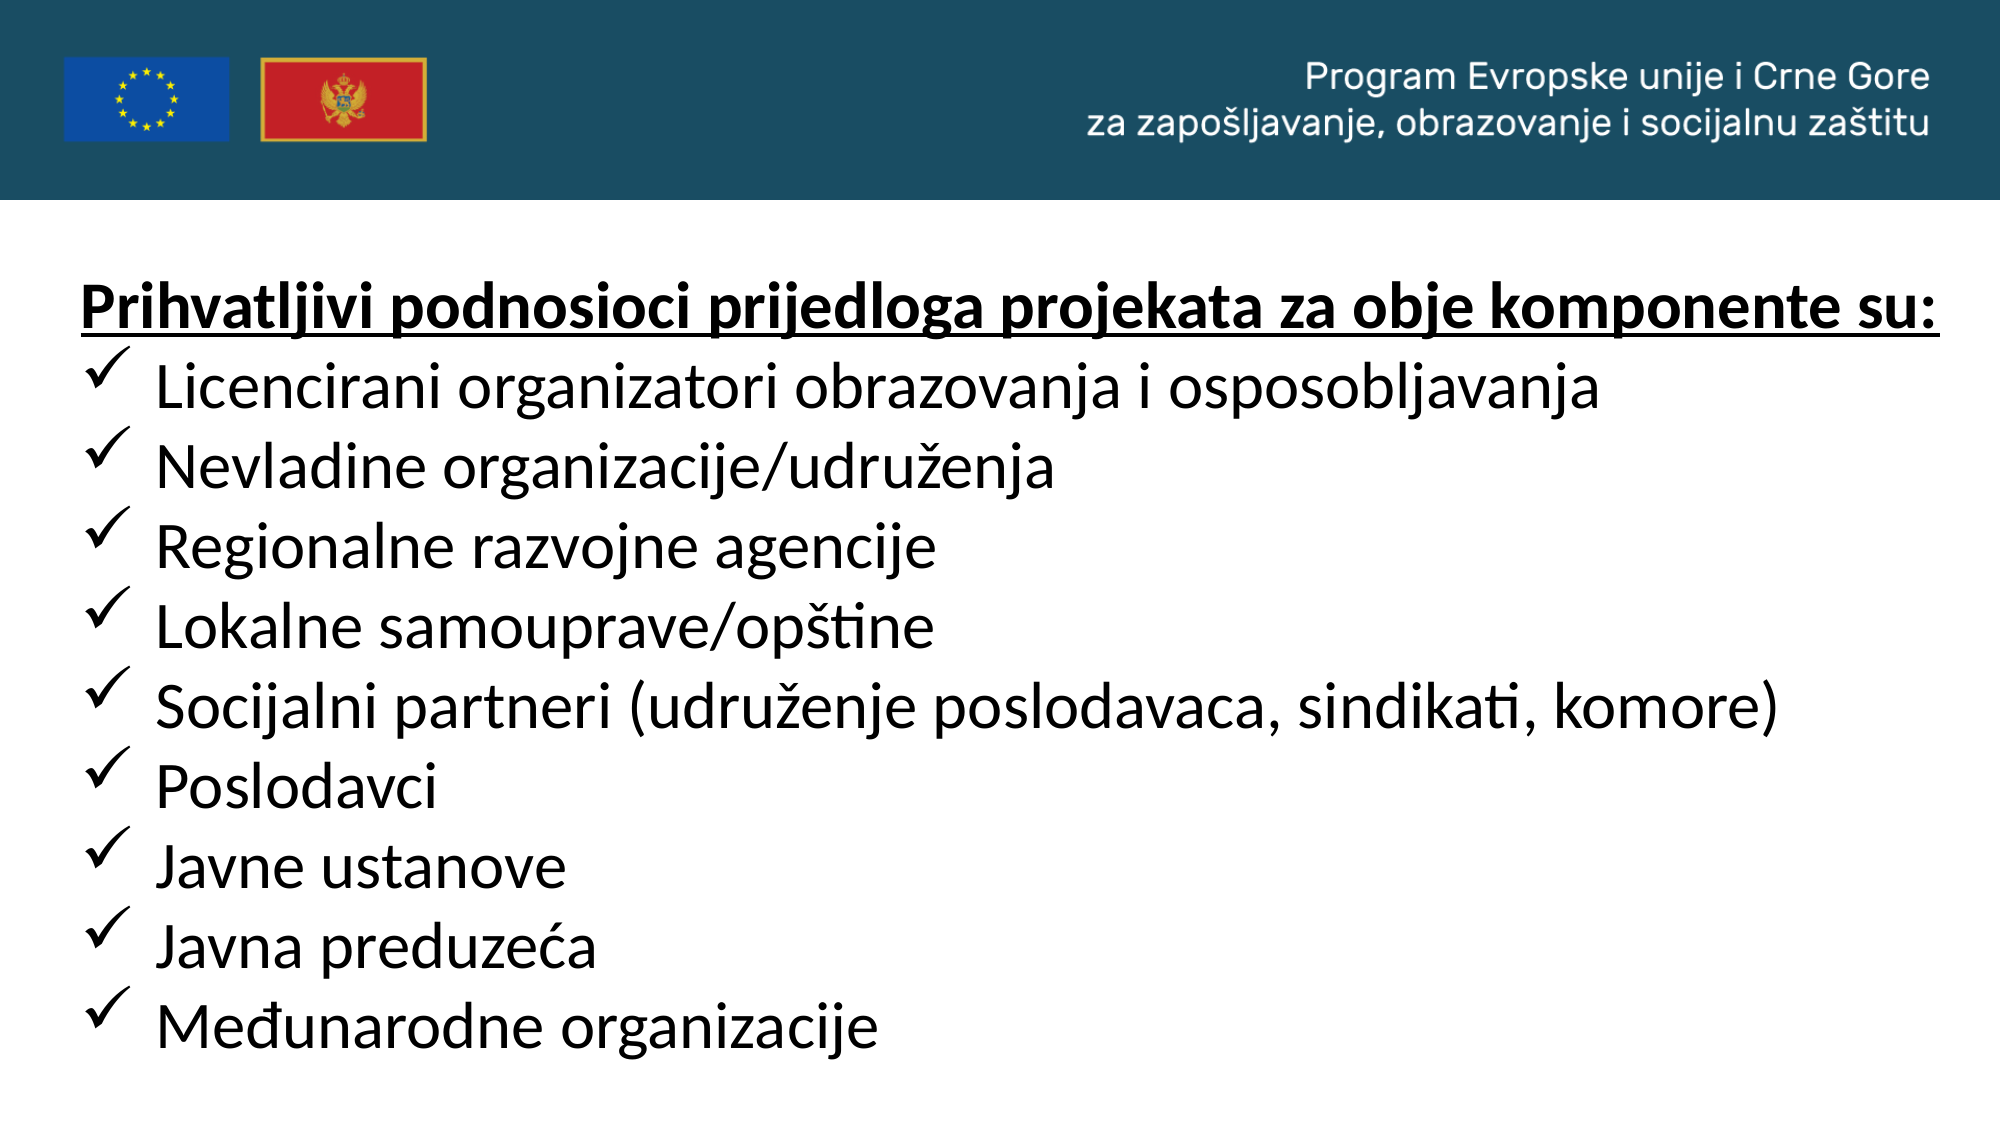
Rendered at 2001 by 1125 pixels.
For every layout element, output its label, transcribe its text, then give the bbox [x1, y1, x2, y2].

picture [0, 0, 2000, 200]
text_box Prihvatljivi podnosioci prijedloga projekata za obje komponente su: Licencirani organizatori obrazovanja i osposobljavanja Nevladine organizacije/udruženja Regionalne razvojne agencije Lokalne samouprave/opštine Socijalni partneri (udruženje poslodavaca, sindikati, komore) Poslodavci Javne ustanove Javna preduzeća Međunarodne organizacije [65, 254, 1973, 1069]
